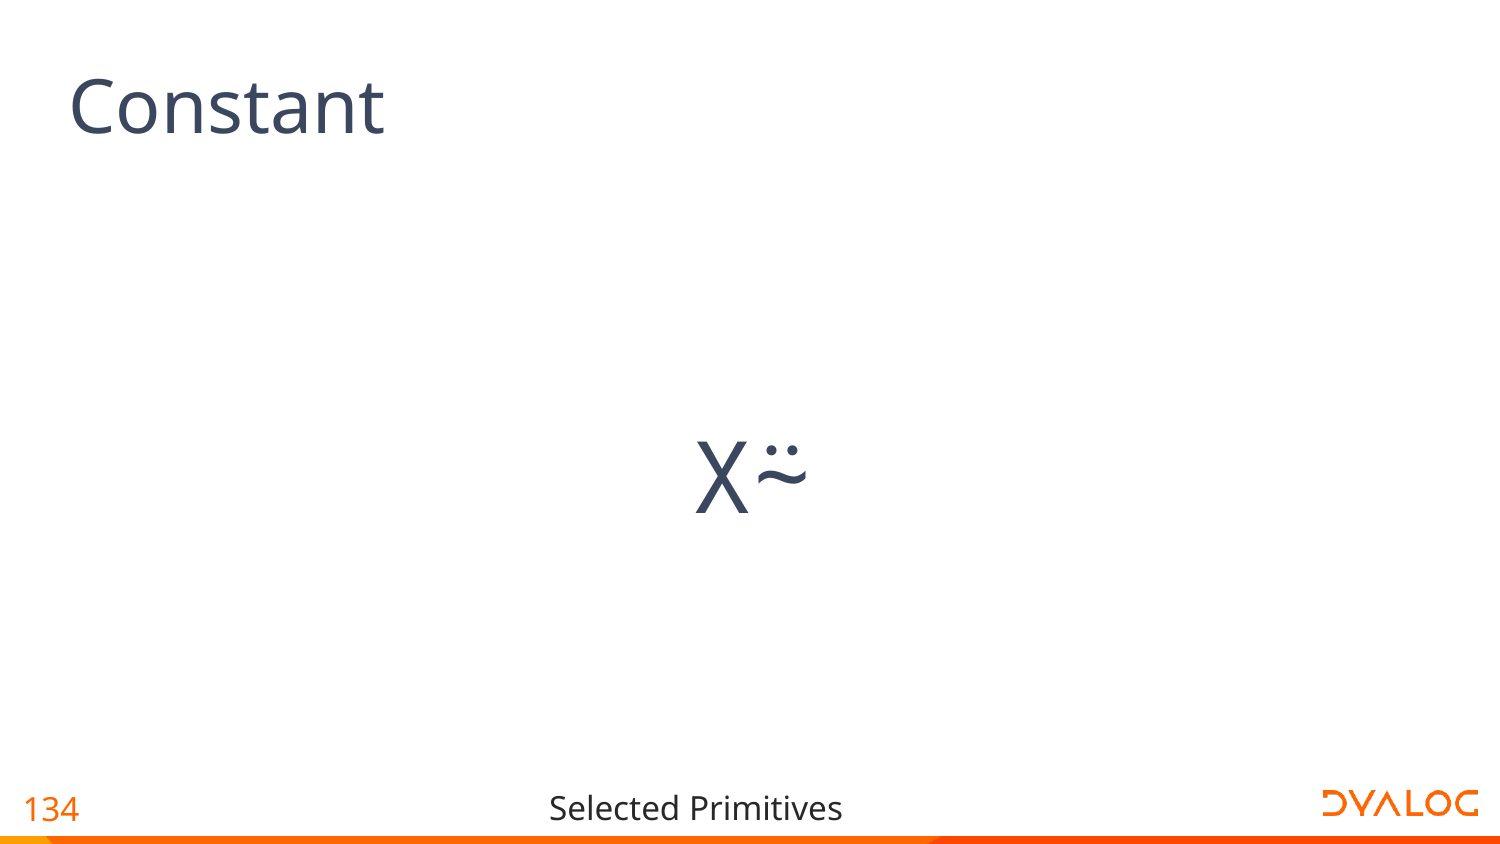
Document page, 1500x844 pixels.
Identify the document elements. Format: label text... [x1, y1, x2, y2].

list X⍨ [53, 207, 1453, 740]
picture [1323, 790, 1478, 816]
title Constant [53, 43, 1453, 157]
picture [0, 836, 1500, 844]
